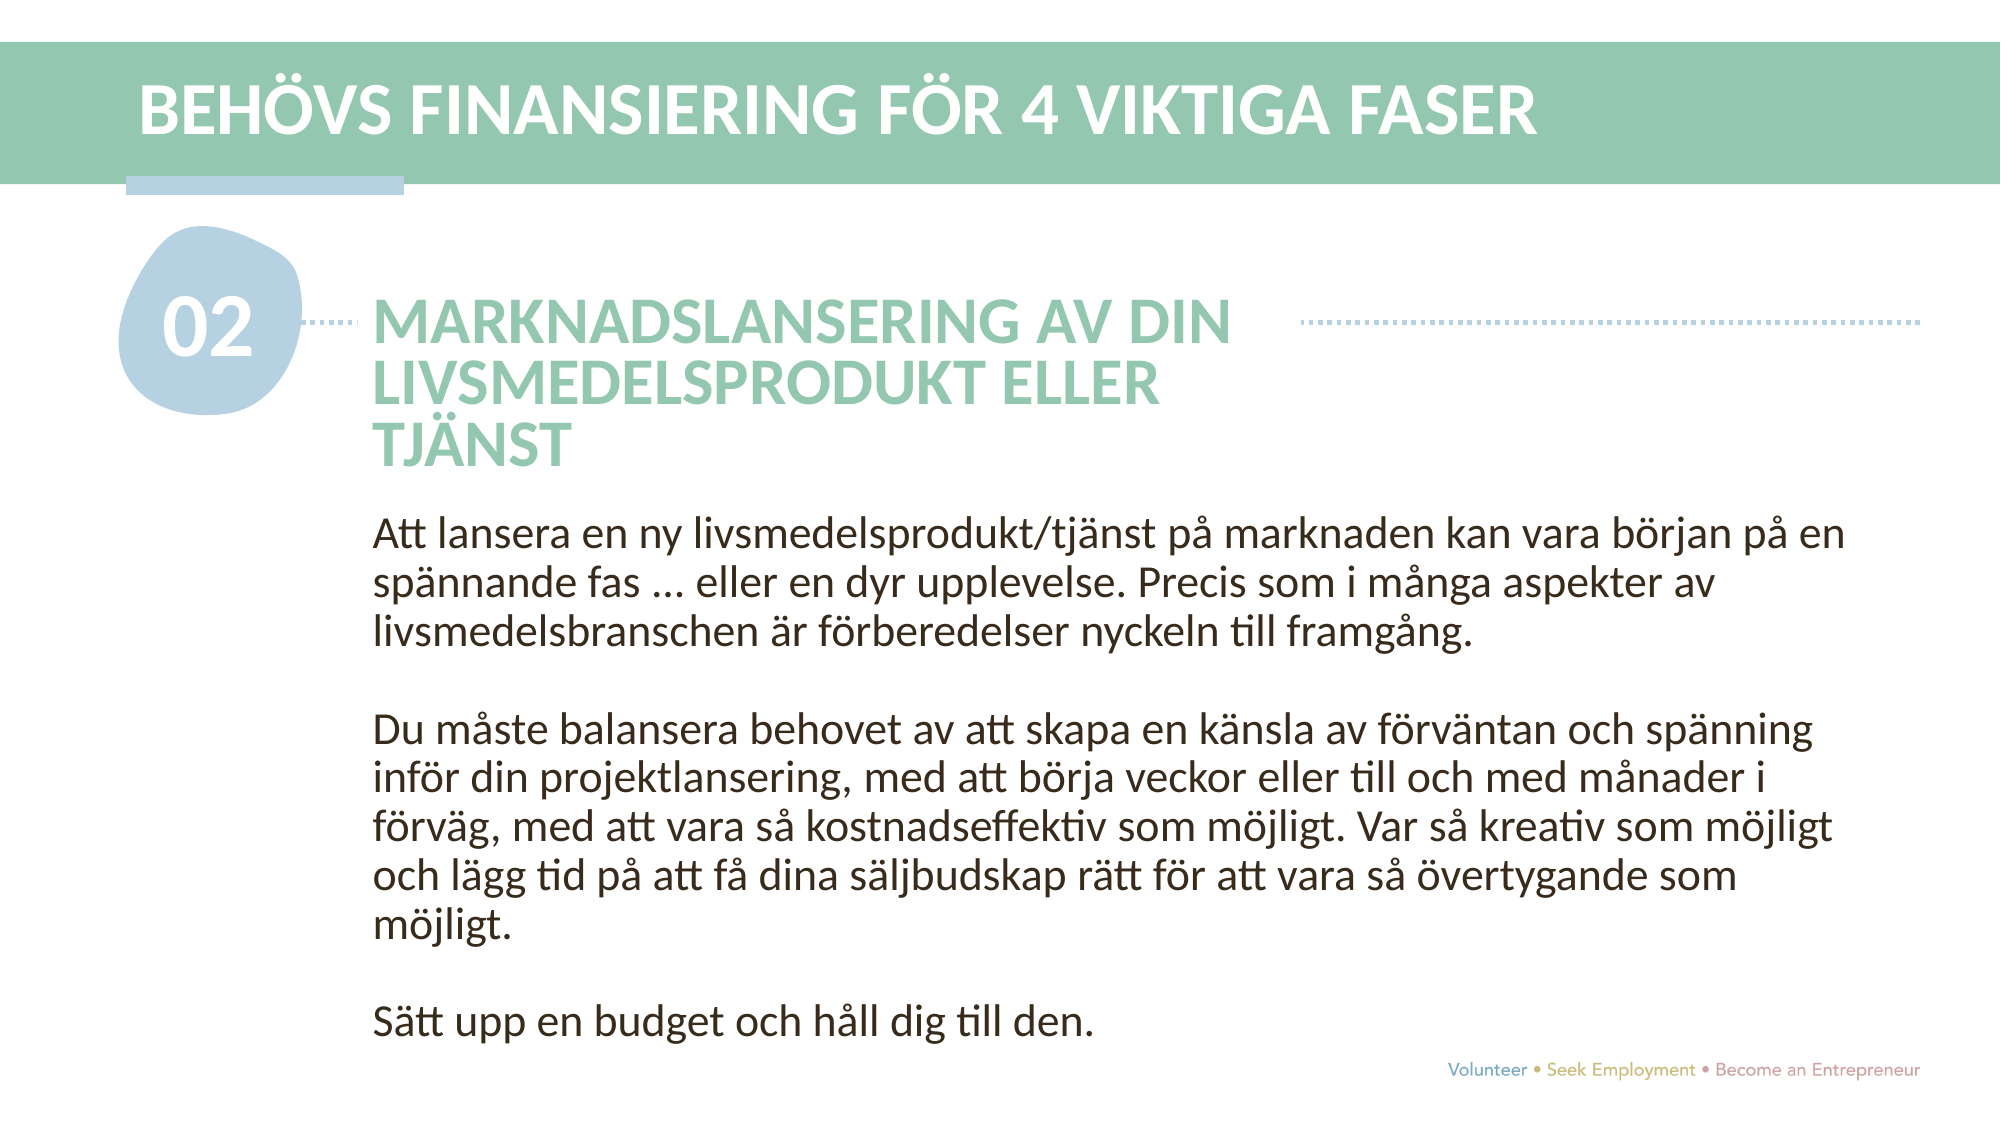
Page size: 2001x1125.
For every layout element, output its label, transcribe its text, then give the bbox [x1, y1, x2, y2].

text_box MARKNADSLANSERING AV DIN LIVSMEDELSPRODUKT ELLER TJÄNST [357, 288, 1301, 322]
picture [1418, 1046, 1971, 1103]
list BEHÖVS FINANSIERING FÖR 4 VIKTIGA FASER [123, 51, 1913, 170]
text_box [118, 225, 302, 471]
text_box Att lansera en ny livsmedelsprodukt/tjänst på marknaden kan vara början på en spännande fas ... eller en dyr upplevelse. Precis som i många aspekter av livsmedelsbranschen är förberedelser nyckeln till framgång. Du måste balansera behovet av att skapa en känsla av förväntan och spänning inför din projektlansering, med att börja veckor eller till och med månader i förväg, med att vara så kostnadseffektiv som möjligt. Var så kreativ som möjligt och lägg tid på att få dina säljbudskap rätt för att vara så övertygande som möjligt. Sätt upp en budget och håll dig till den. [357, 501, 1887, 1009]
text_box MARKNADSLANSERING AV DIN LIVSMEDELSPRODUKT ELLER TJÄNST [357, 323, 1301, 361]
